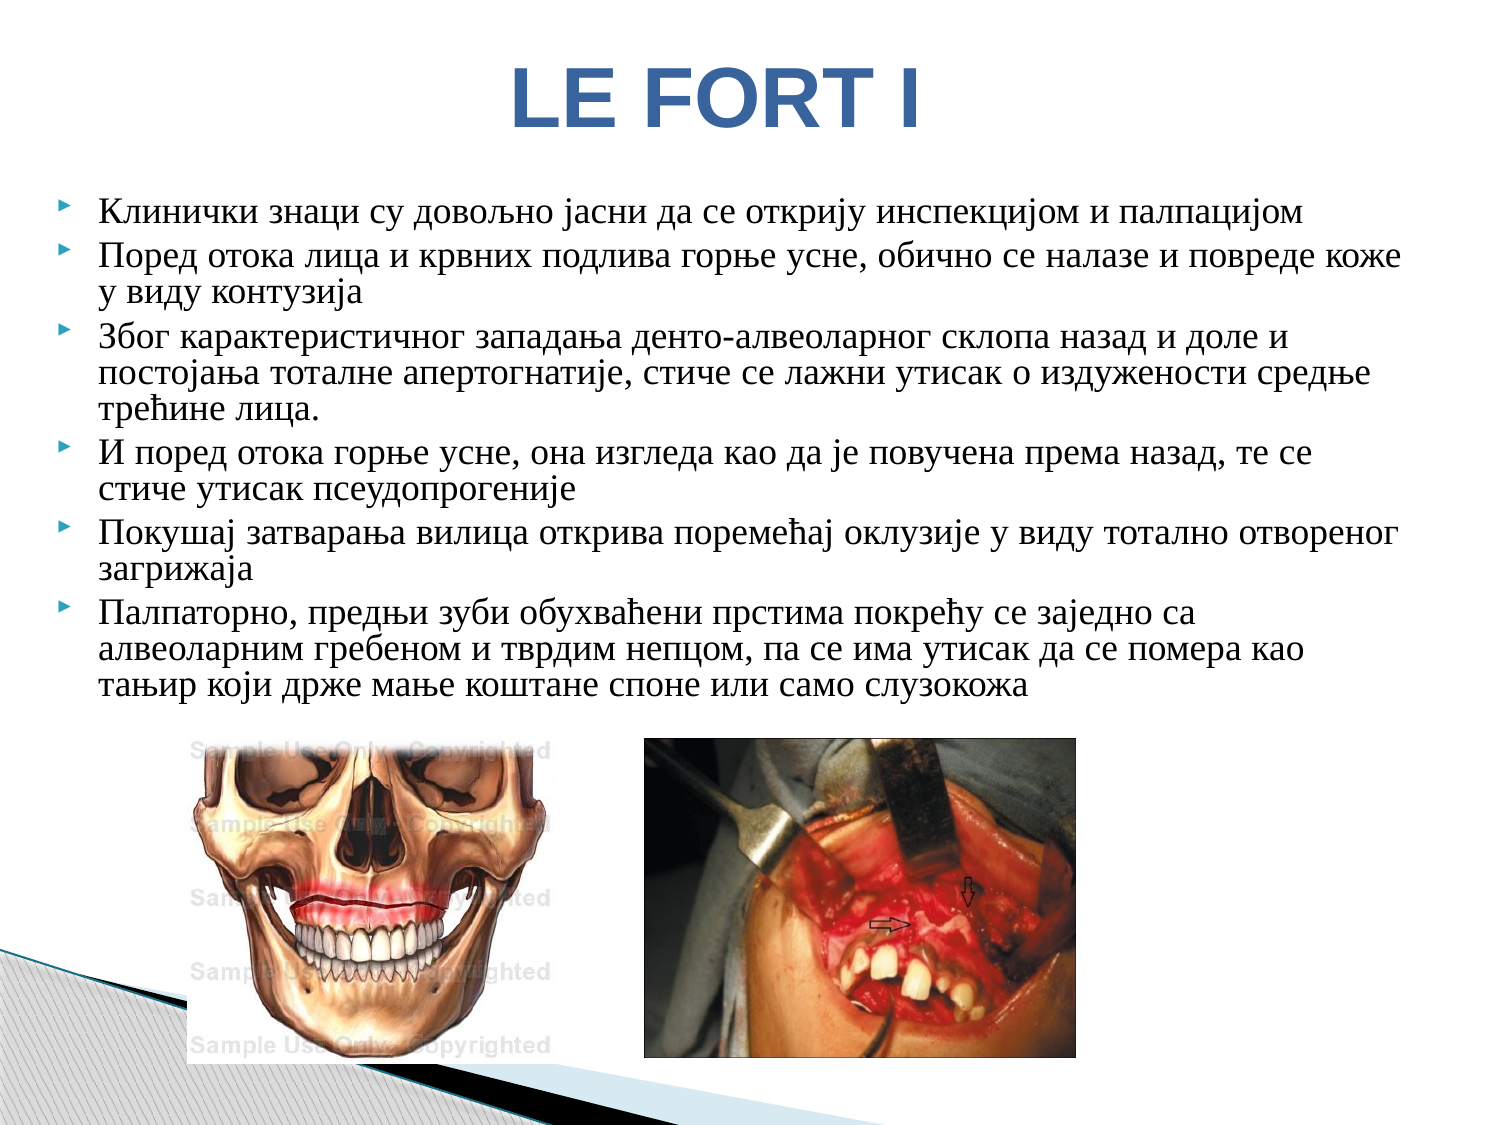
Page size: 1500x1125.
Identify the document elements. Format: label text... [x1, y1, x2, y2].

list Клинички знаци су довољно јасни да се открију инспекцијом и палпацијом Поред отока лица и крвних подлива горње усне, обично се налазе и повреде коже у виду контузија Због карактеристичног западања денто-алвеоларног склопа назад и доле и постојања тоталне апертогнатије, стиче се лажни утисак о издужености средње трећине лица. И поред отока горње усне, она изгледа као да је повучена према назад, те се стиче утисак псеудопрогеније Покушај затварања вилица открива поремећај оклузије у виду тотално отвореног загрижаја Палпаторно, предњи зуби обухваћени прстима покрећу се заједно са алвеоларним гребеном и тврдим непцом, па се има утисак да се помера као тањир који држе мање коштане споне или само слузокожа [23, 187, 1425, 738]
title LE FORT I [41, 0, 1392, 187]
picture [644, 737, 1077, 1058]
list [187, 738, 556, 1065]
